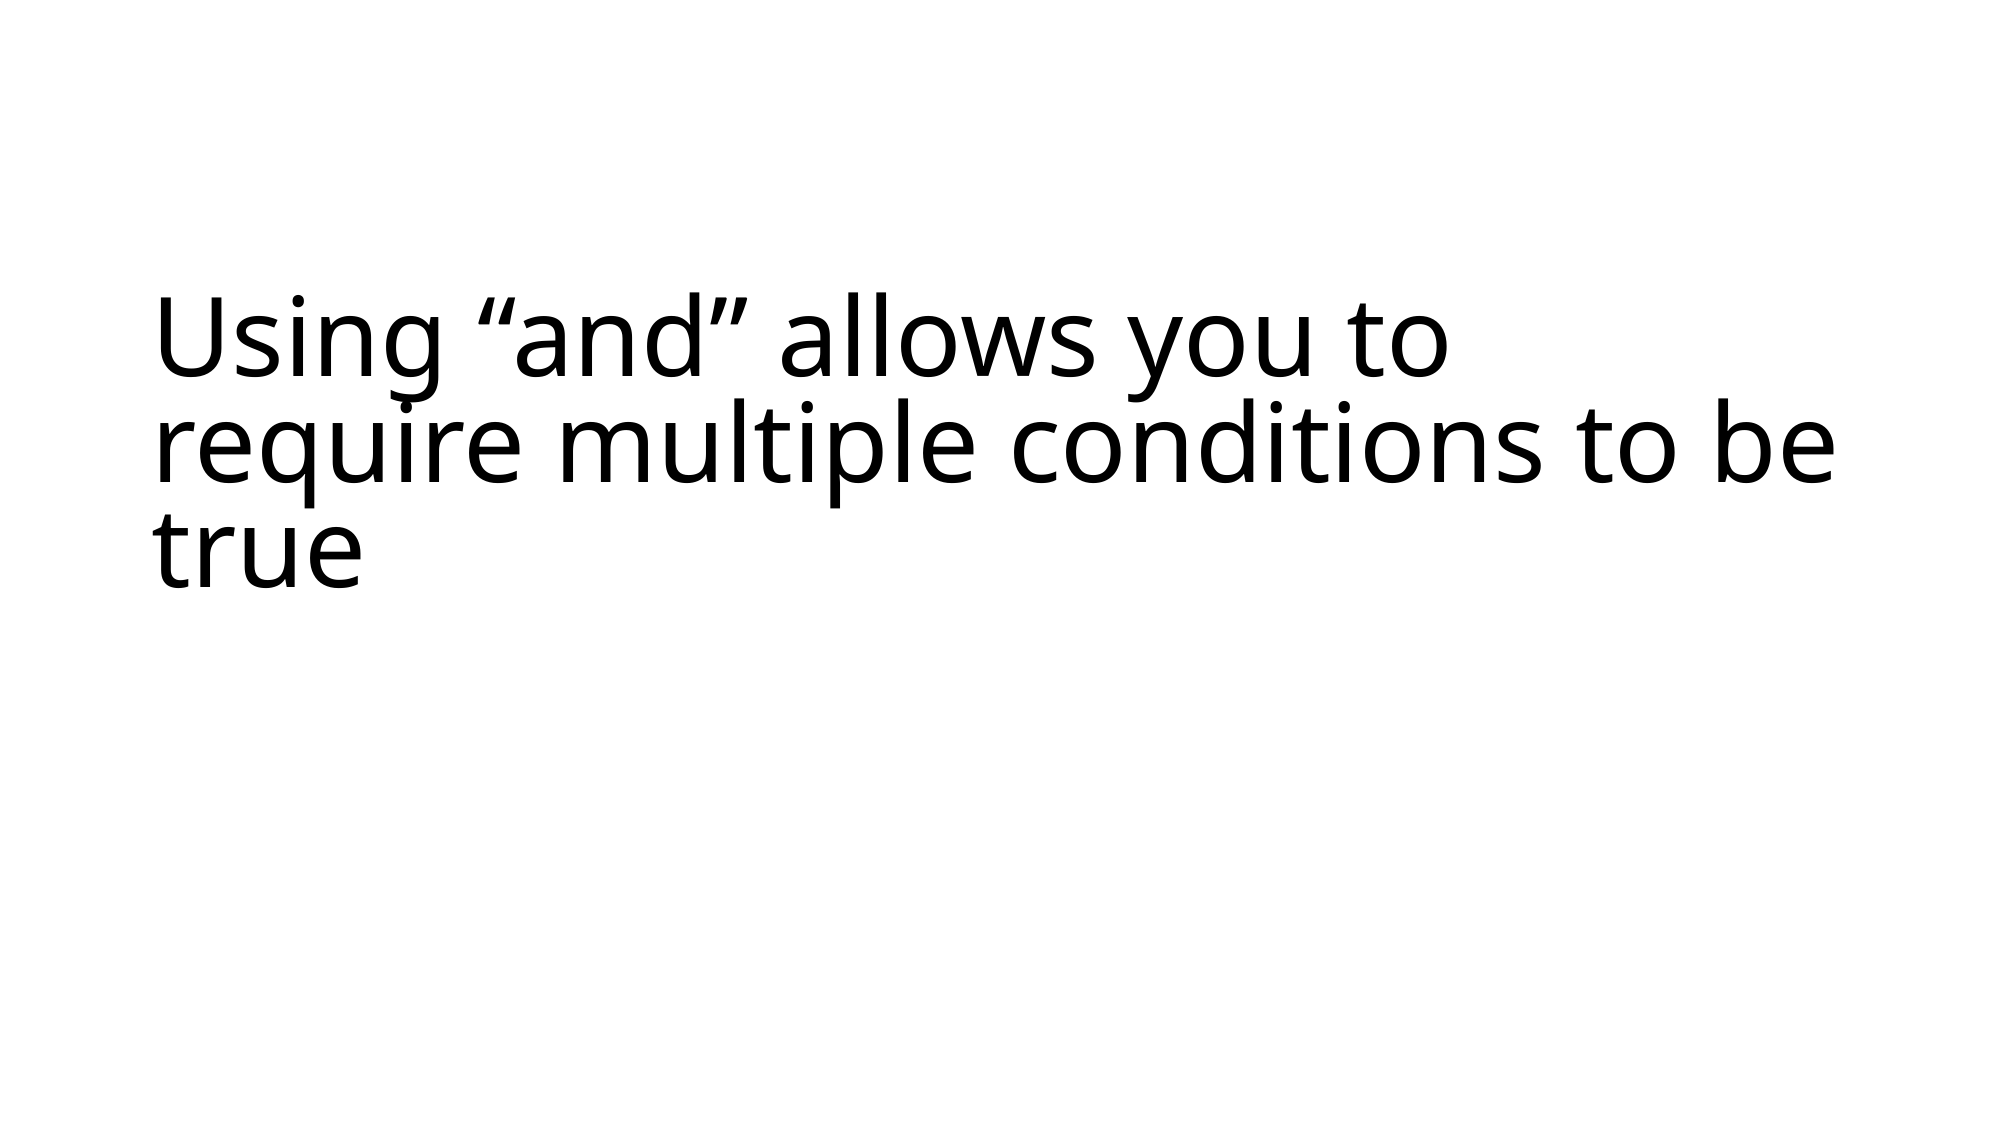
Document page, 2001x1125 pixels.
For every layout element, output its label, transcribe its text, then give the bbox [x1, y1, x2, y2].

title Using “and” allows you to require multiple conditions to be true [136, 280, 1862, 749]
